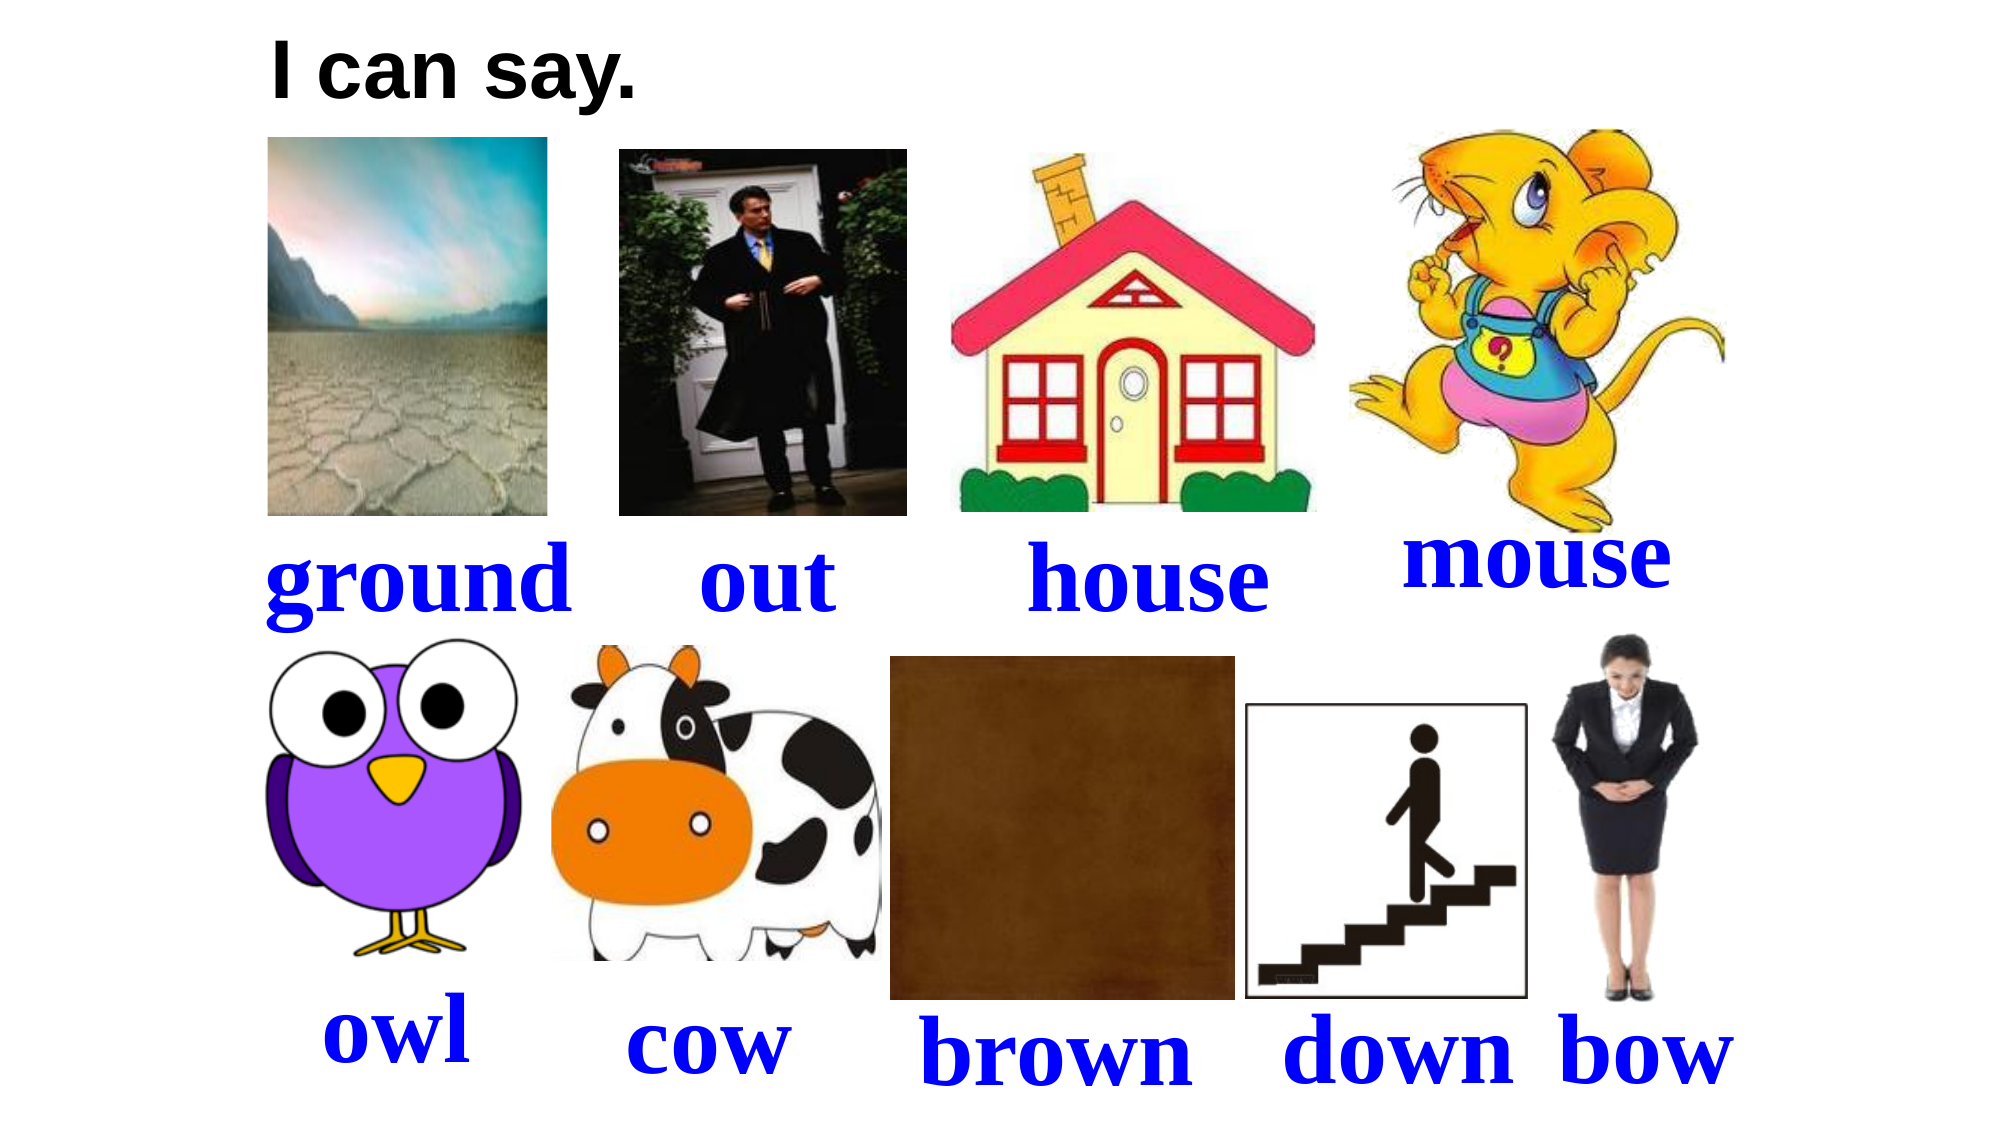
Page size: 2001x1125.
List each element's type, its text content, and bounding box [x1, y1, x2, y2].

picture [950, 152, 1317, 512]
picture [1539, 621, 1727, 1013]
text_box house [1011, 503, 1331, 639]
picture [1348, 128, 1727, 535]
picture [551, 645, 882, 961]
text_box bow [1551, 976, 1774, 1111]
text_box down [1267, 976, 1551, 1111]
text_box owl [306, 967, 543, 1090]
picture [890, 656, 1235, 1001]
text_box brown [903, 978, 1258, 1114]
text_box ground [249, 503, 605, 639]
picture [618, 149, 907, 516]
text_box mouse [1386, 535, 1706, 616]
text_box out [683, 516, 873, 639]
picture [238, 633, 546, 967]
picture [267, 137, 548, 516]
text_box cow [611, 966, 860, 1102]
text_box I can say. [255, 7, 741, 123]
picture [1245, 703, 1528, 999]
